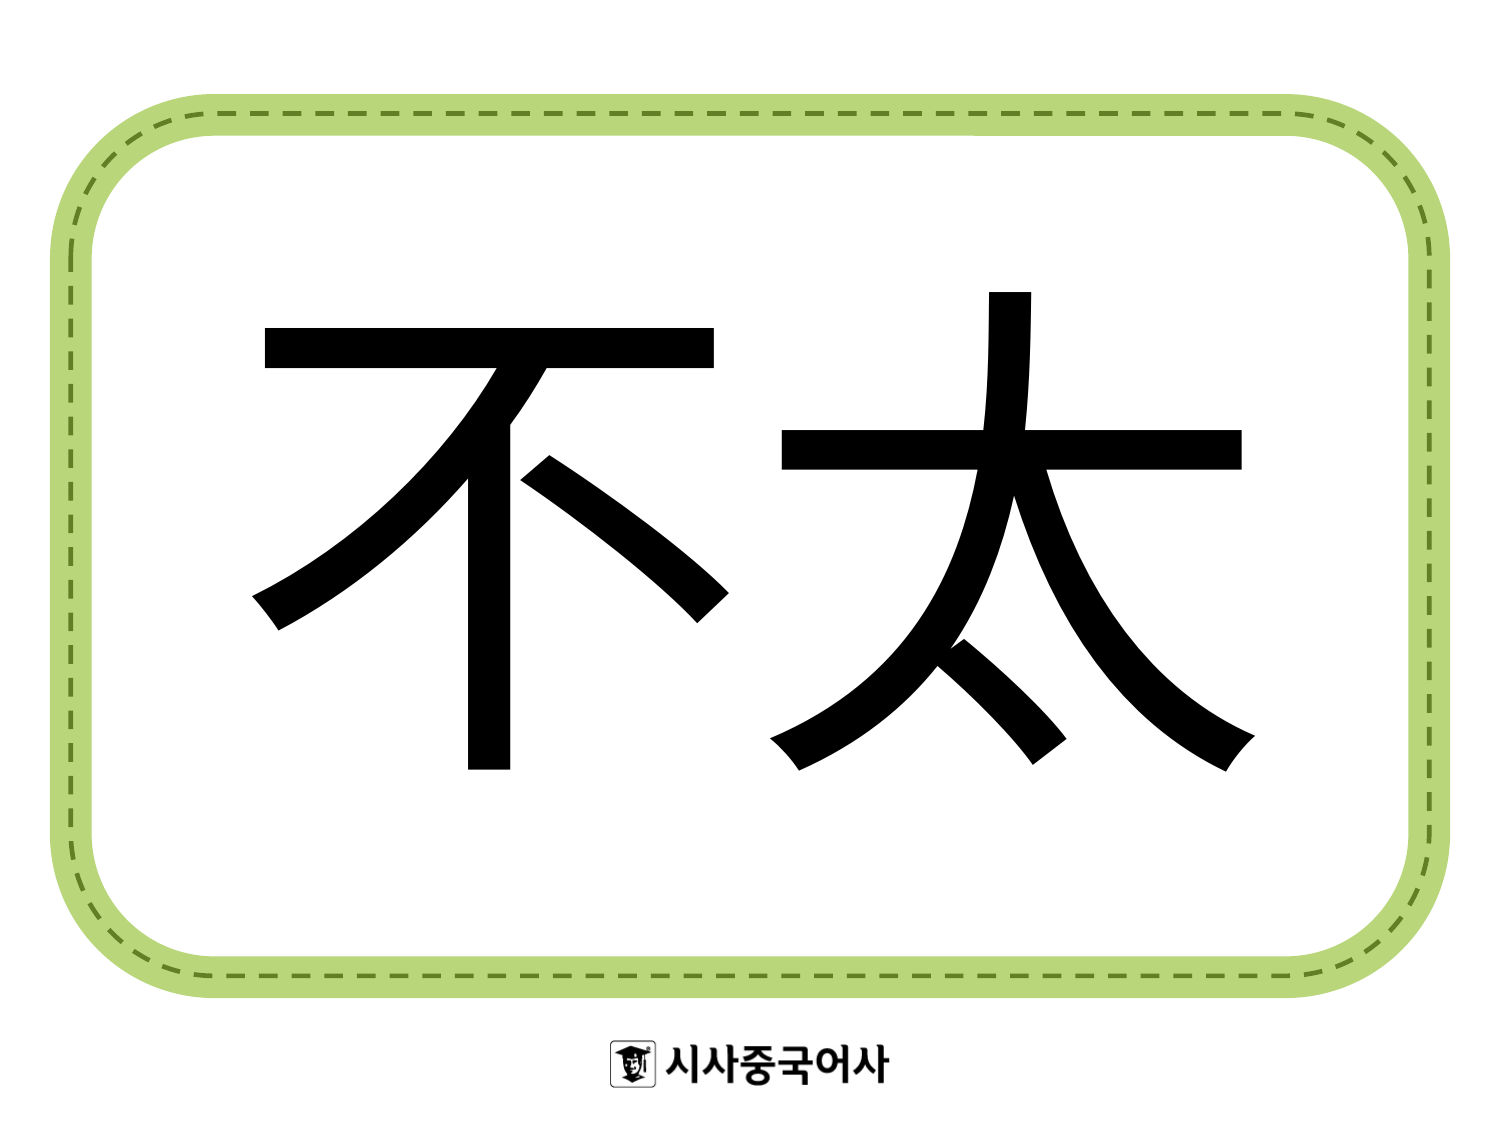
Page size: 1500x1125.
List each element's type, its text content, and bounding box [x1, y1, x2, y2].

text_box 不太 [145, 189, 1354, 853]
picture [602, 1034, 898, 1094]
